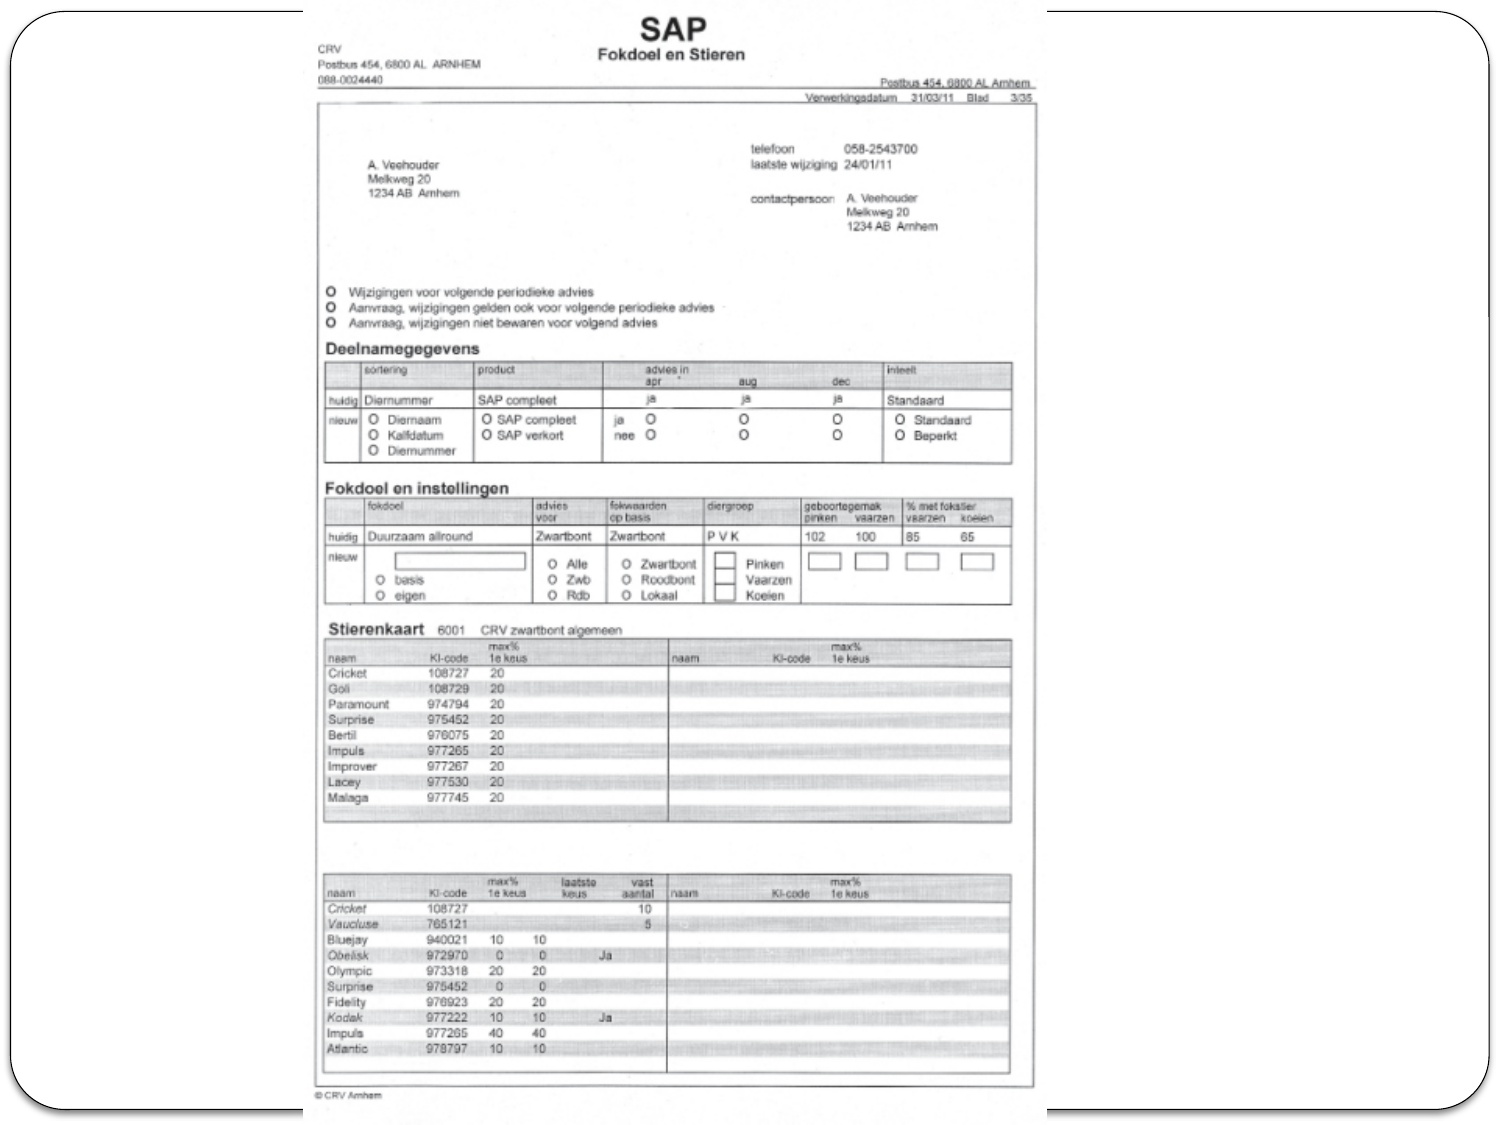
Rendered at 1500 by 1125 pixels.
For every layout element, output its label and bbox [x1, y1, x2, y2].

picture [303, 0, 1047, 1125]
